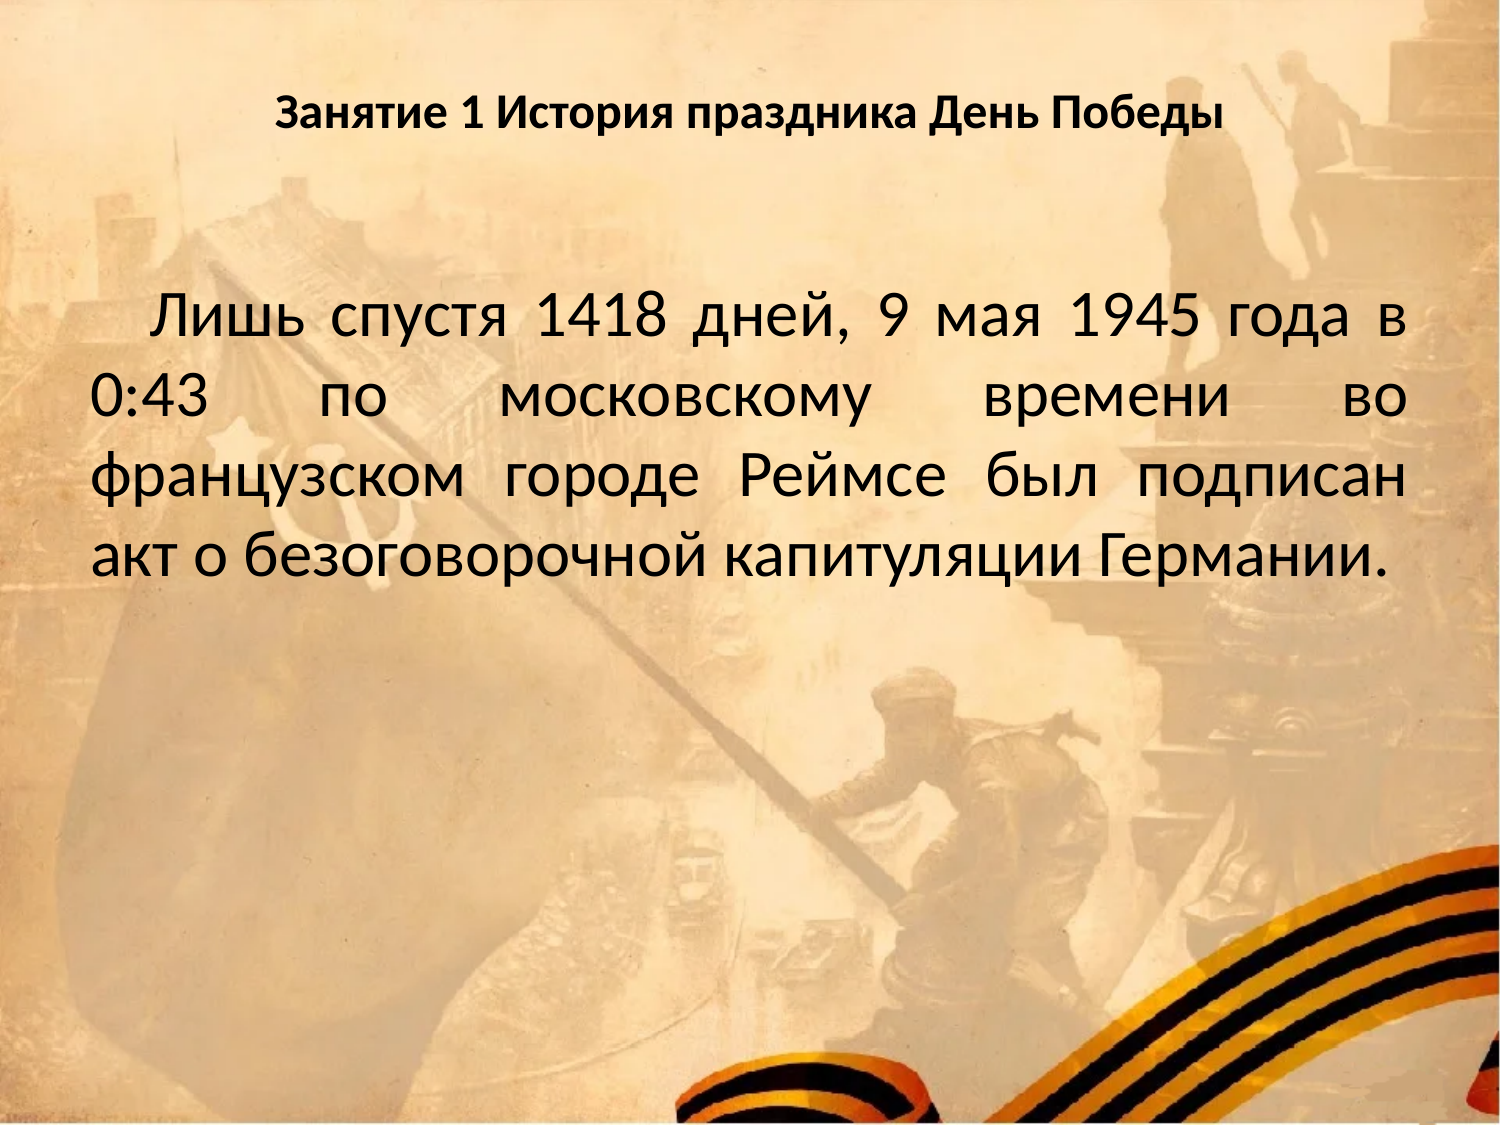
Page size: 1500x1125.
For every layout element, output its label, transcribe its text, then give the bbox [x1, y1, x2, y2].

picture [0, 0, 1500, 1125]
title Занятие 1 История праздника День Победы [75, 45, 1425, 233]
list Лишь спустя 1418 дней, 9 мая 1945 года в 0:43 по московскому времени во французском городе Реймсе был подписан акт о безоговорочной капитуляции Германии. [75, 262, 1425, 1005]
